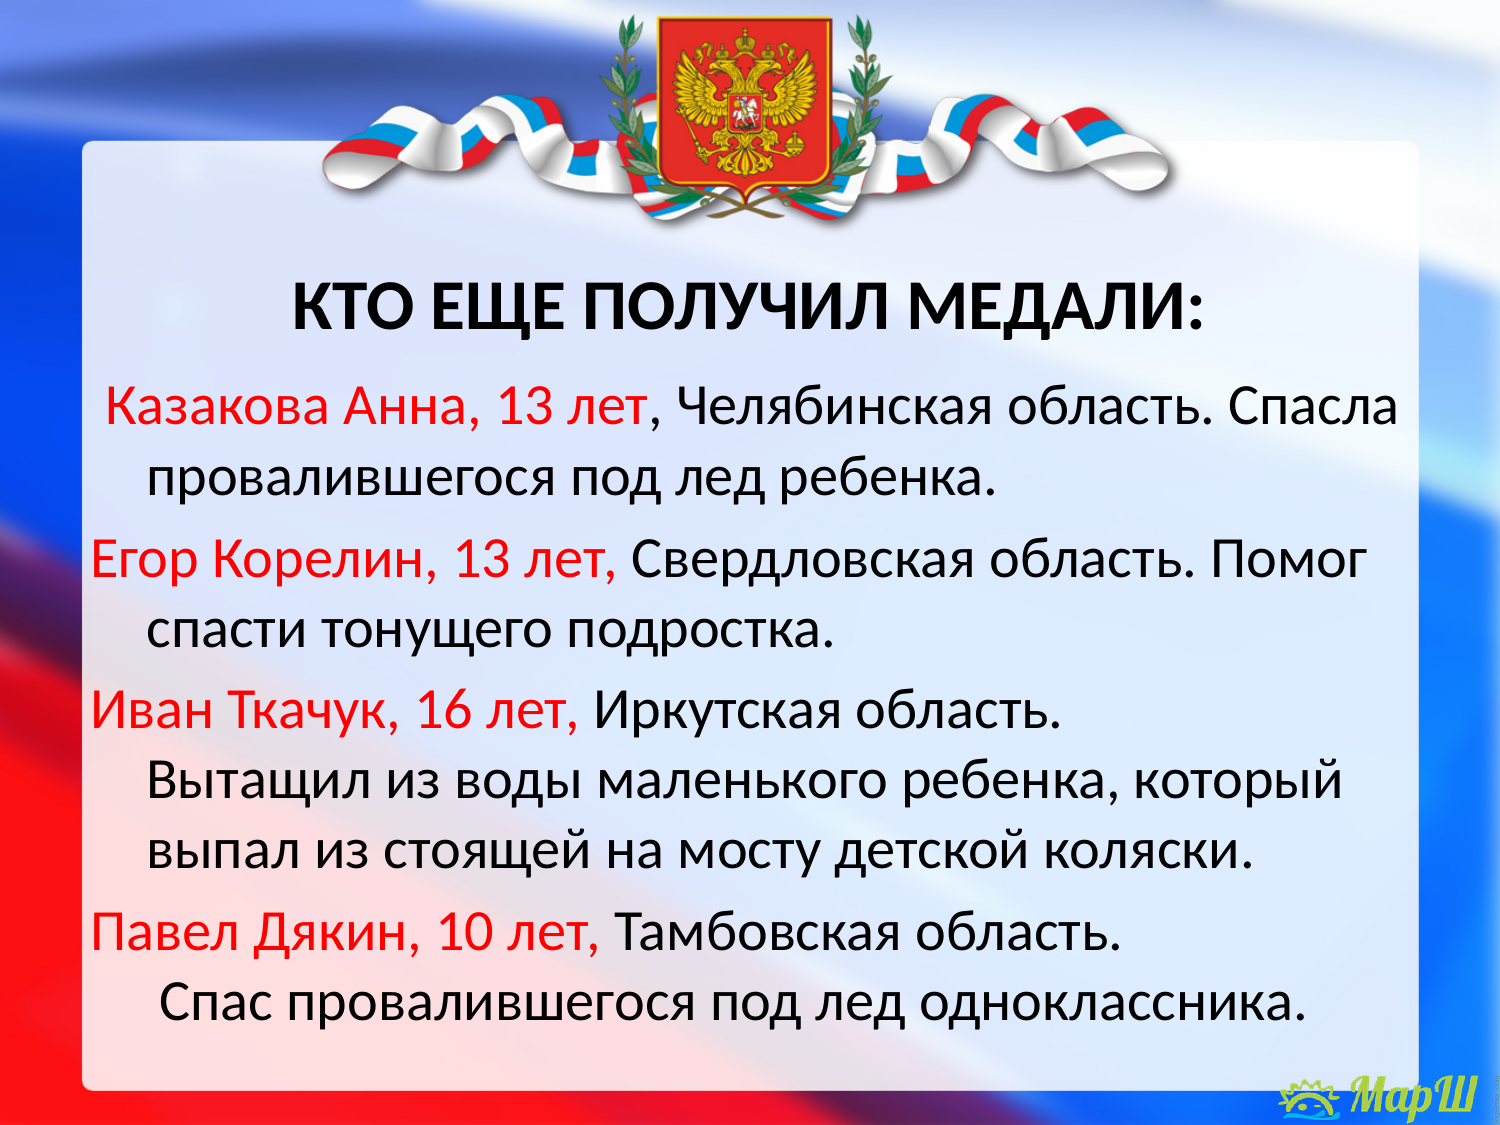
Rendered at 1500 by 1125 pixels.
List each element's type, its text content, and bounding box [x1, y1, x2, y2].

picture [0, 0, 1500, 1125]
title КТО ЕЩЕ ПОЛУЧИЛ МЕДАЛИ: [75, 249, 1425, 350]
list Казакова Анна, 13 лет, Челябинская область. Спасла провалившегося под лед ребенка. Егор Корелин, 13 лет, Свердловская область. Помог спасти тонущего подростка. Иван Ткачук, 16 лет, Иркутская область. Вытащил из воды маленького ребенка, который выпал из стоящей на мосту детской коляски. Павел Дякин, 10 лет, Тамбовская область. Спас провалившегося под лед одноклассника. [75, 350, 1425, 1093]
